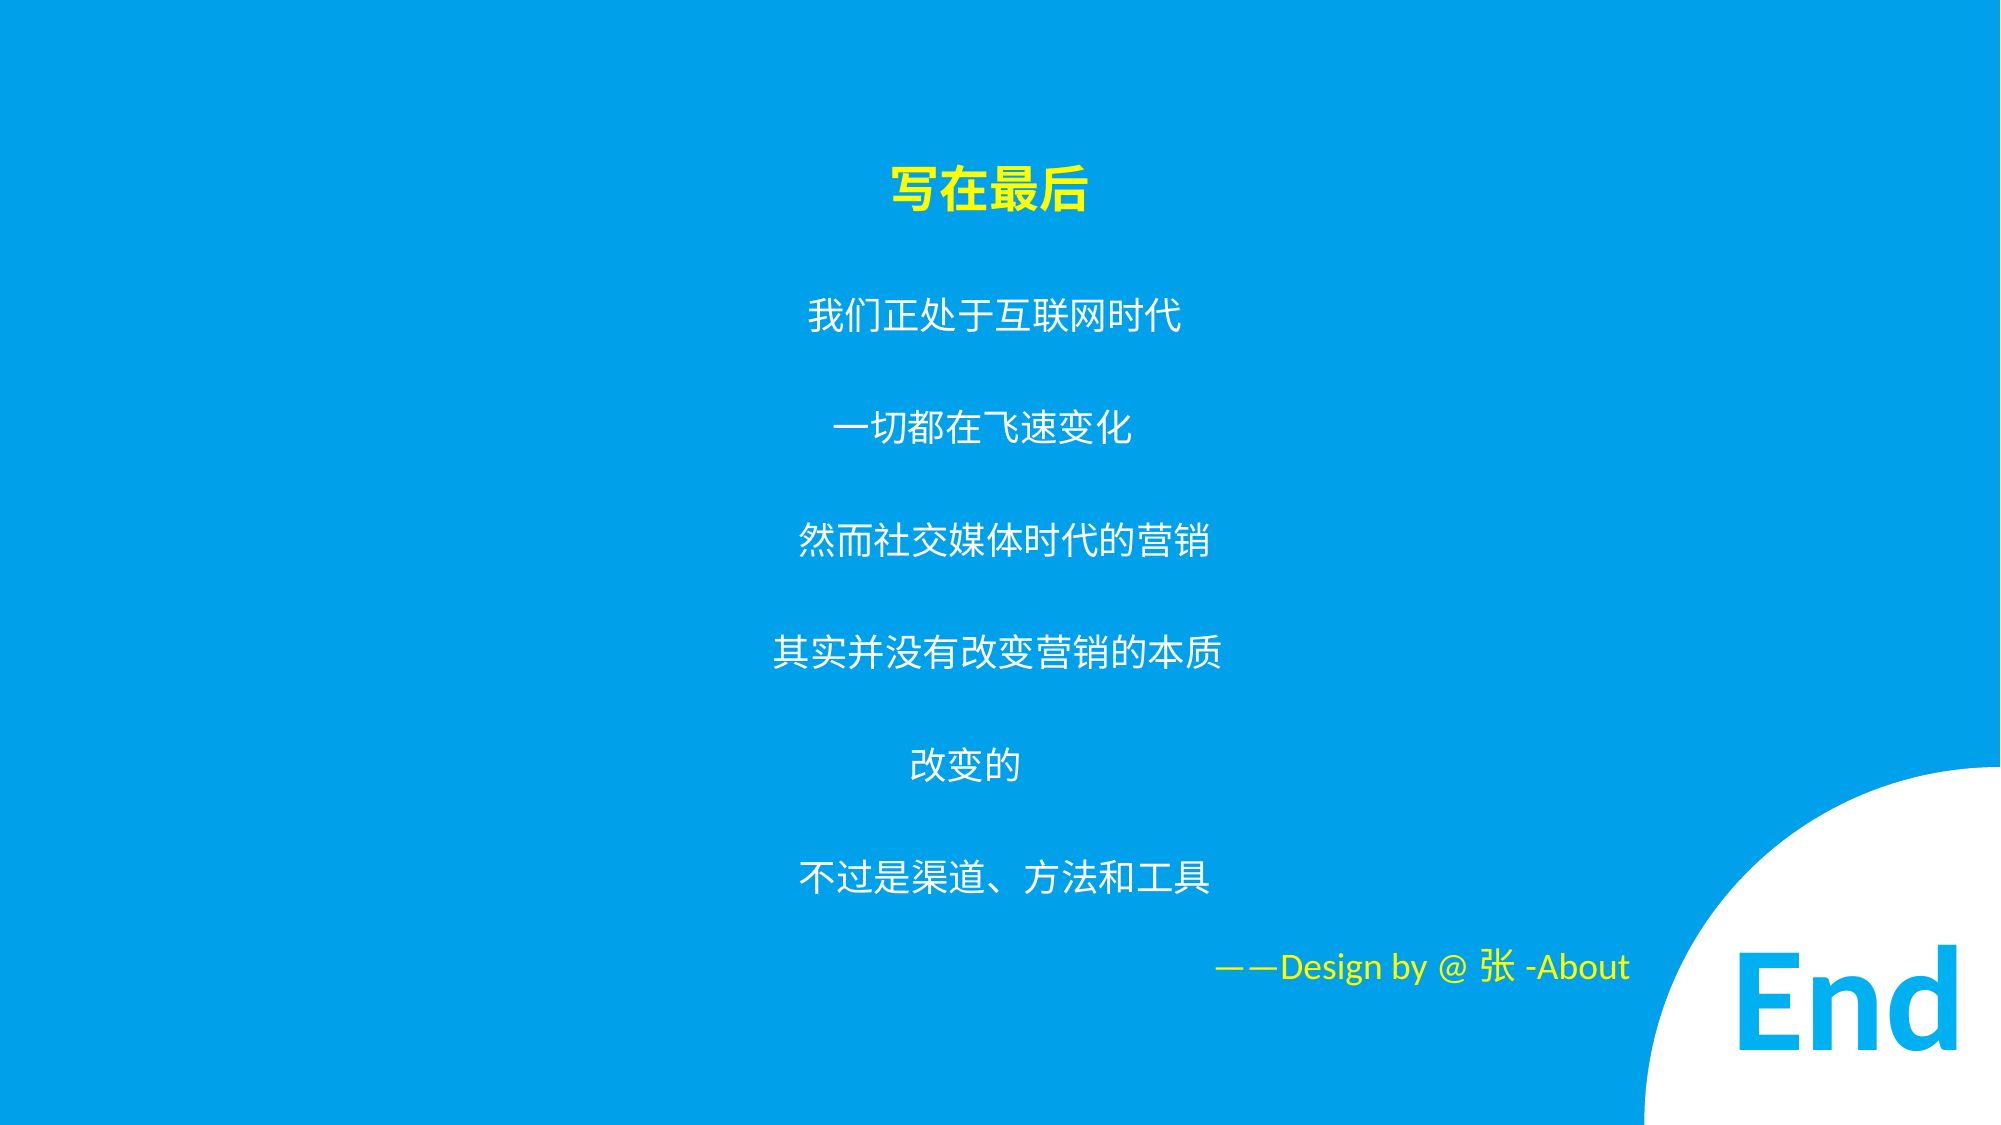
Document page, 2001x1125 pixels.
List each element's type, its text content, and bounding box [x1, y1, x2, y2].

text_box [1728, 767, 2000, 893]
text_box End [1716, 893, 2000, 1089]
text_box [1644, 908, 2000, 1125]
text_box 写在最后 [874, 149, 1138, 225]
text_box 我们正处于互联网时代 一切都在飞速变化 然而社交媒体时代的营销 其实并没有改变营销的本质 改变的 不过是渠道、方法和工具 [758, 216, 1242, 907]
text_box ——Design by @张-About [1197, 934, 1657, 995]
